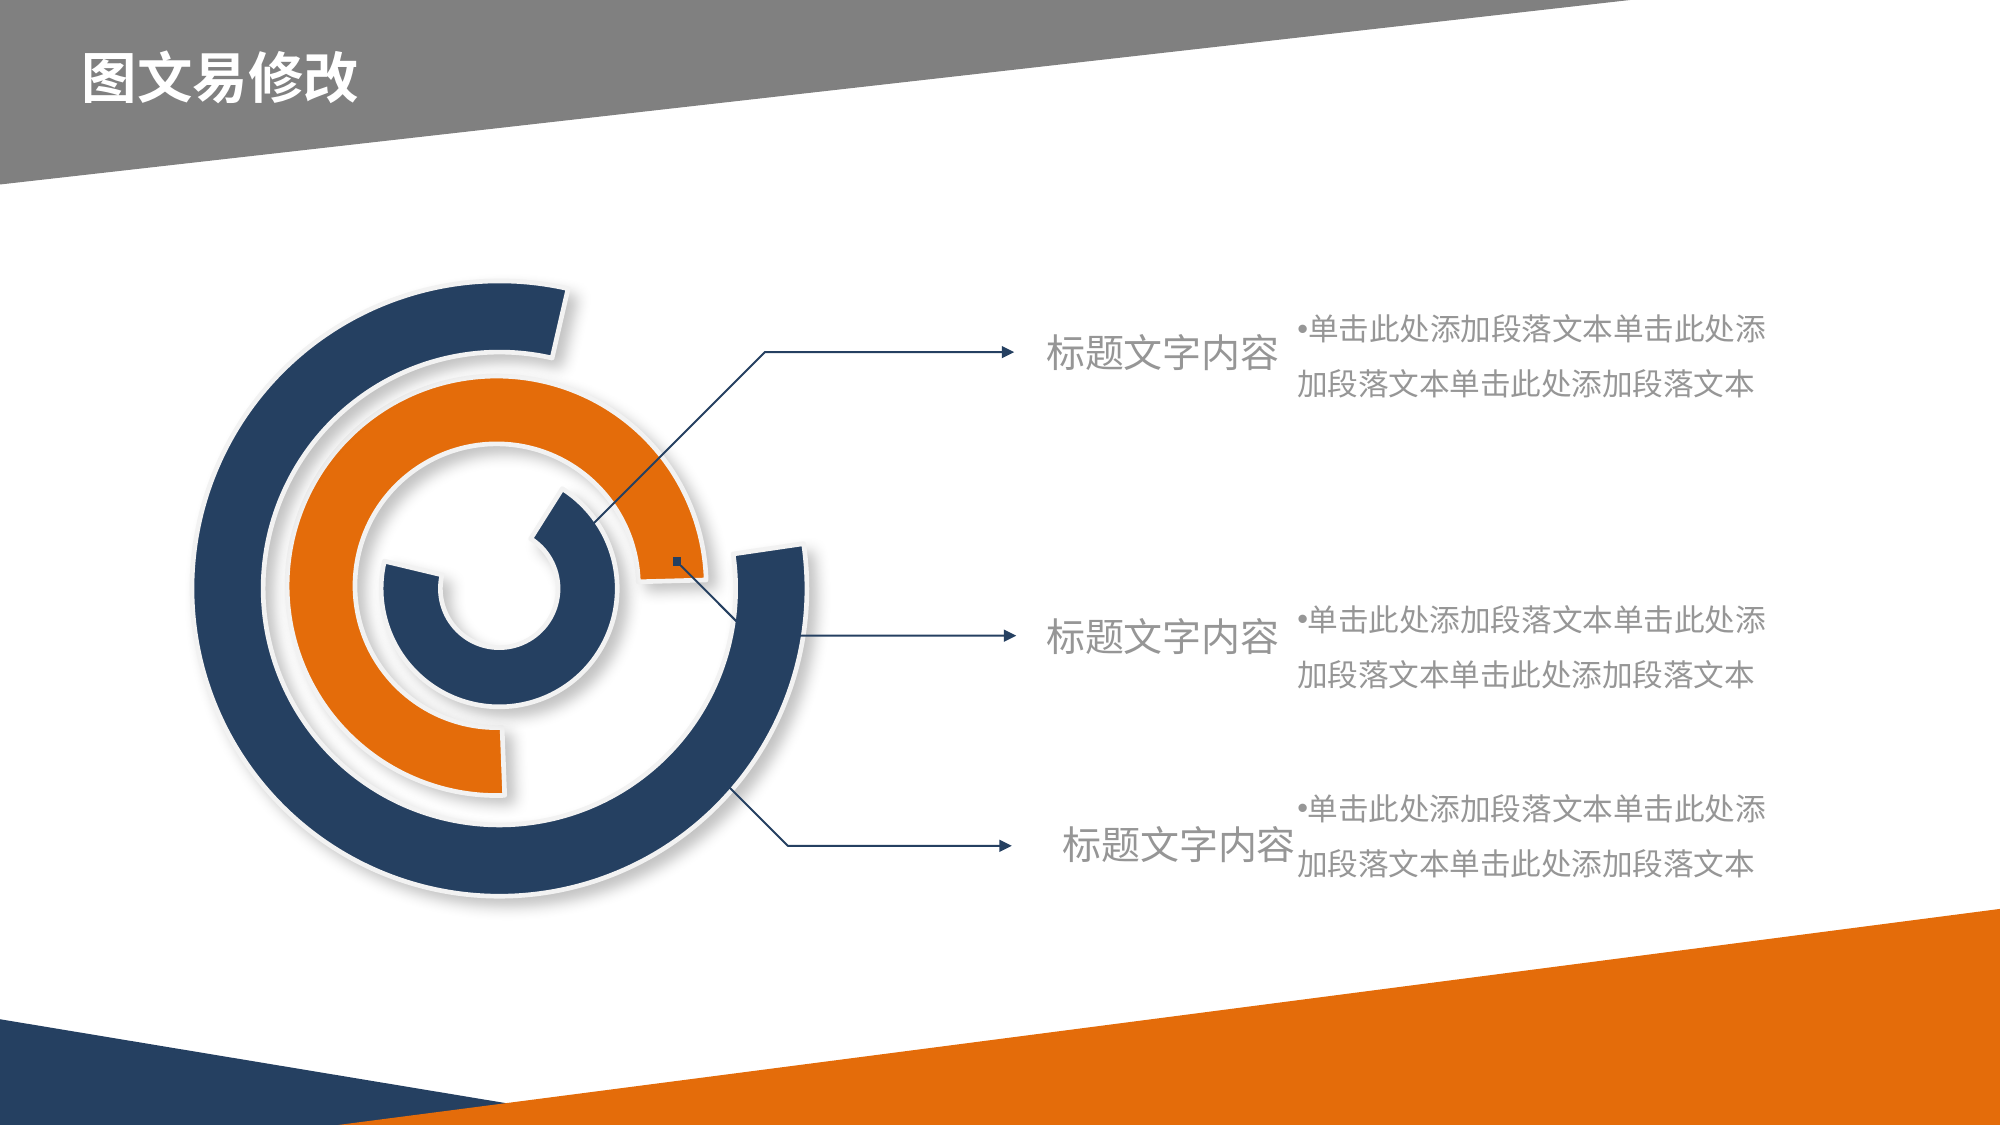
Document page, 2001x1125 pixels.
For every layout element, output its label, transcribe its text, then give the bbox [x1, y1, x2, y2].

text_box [191, 280, 808, 897]
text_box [582, 284, 1806, 535]
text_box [709, 764, 1806, 891]
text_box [676, 561, 1806, 702]
text_box 图文易修改 [0, 42, 441, 110]
